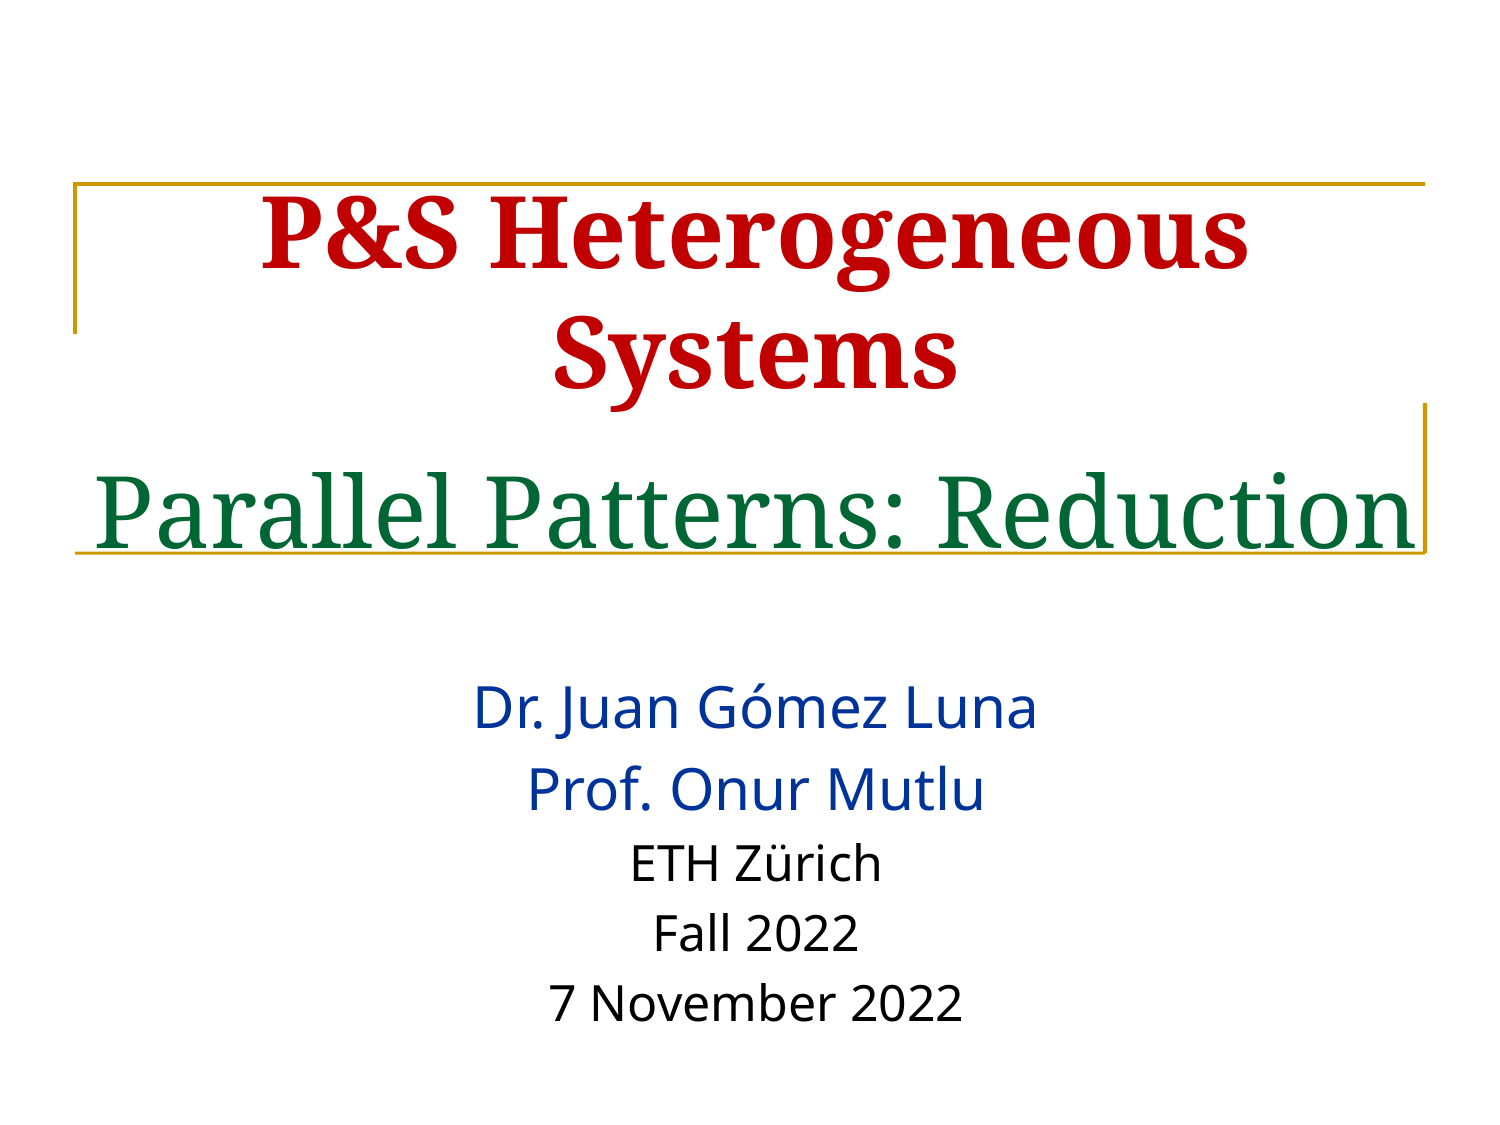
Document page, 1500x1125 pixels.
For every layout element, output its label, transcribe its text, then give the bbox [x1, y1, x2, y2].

subtitle Dr. Juan Gómez Luna Prof. Onur Mutlu ETH Zürich Fall 2022 7 November 2022 [112, 662, 1401, 1038]
title P&S Heterogeneous Systems Parallel Patterns: Reduction [62, 187, 1451, 551]
